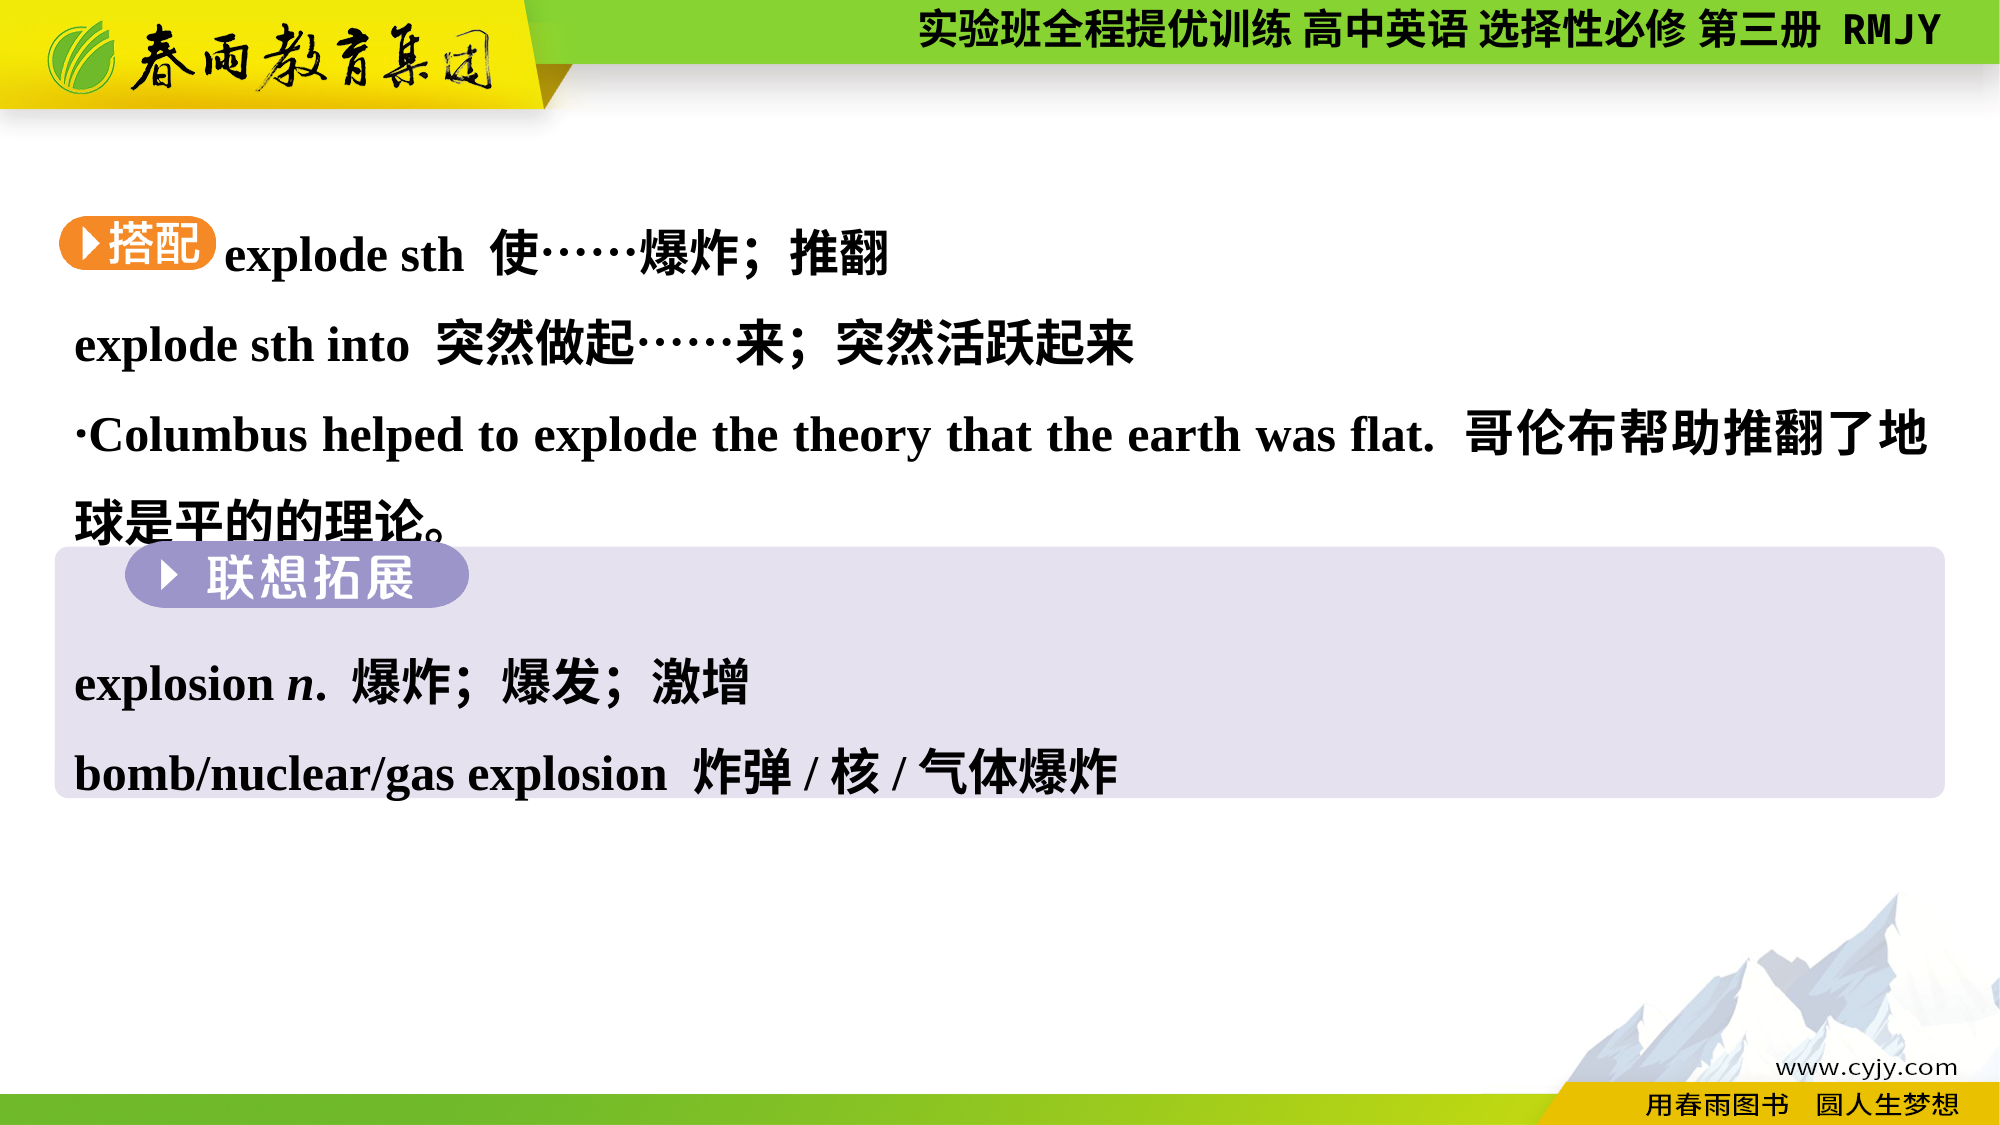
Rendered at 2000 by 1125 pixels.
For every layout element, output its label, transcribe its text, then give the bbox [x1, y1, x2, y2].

picture [0, 0, 2000, 1125]
text_box [472, 546, 1945, 790]
text_box [54, 546, 122, 795]
text_box explosion n. 爆炸；爆发；激增 bomb/nuclear/gas explosion 炸弹/核/气体爆炸 [59, 613, 1944, 809]
list explode sth 使……爆炸；推翻 explode sth into 突然做起……来；突然活跃起来 ·Columbus helped to explode the theory that the earth was flat. 哥伦布帮助推翻了地球是平的的理论。 [59, 184, 1944, 553]
